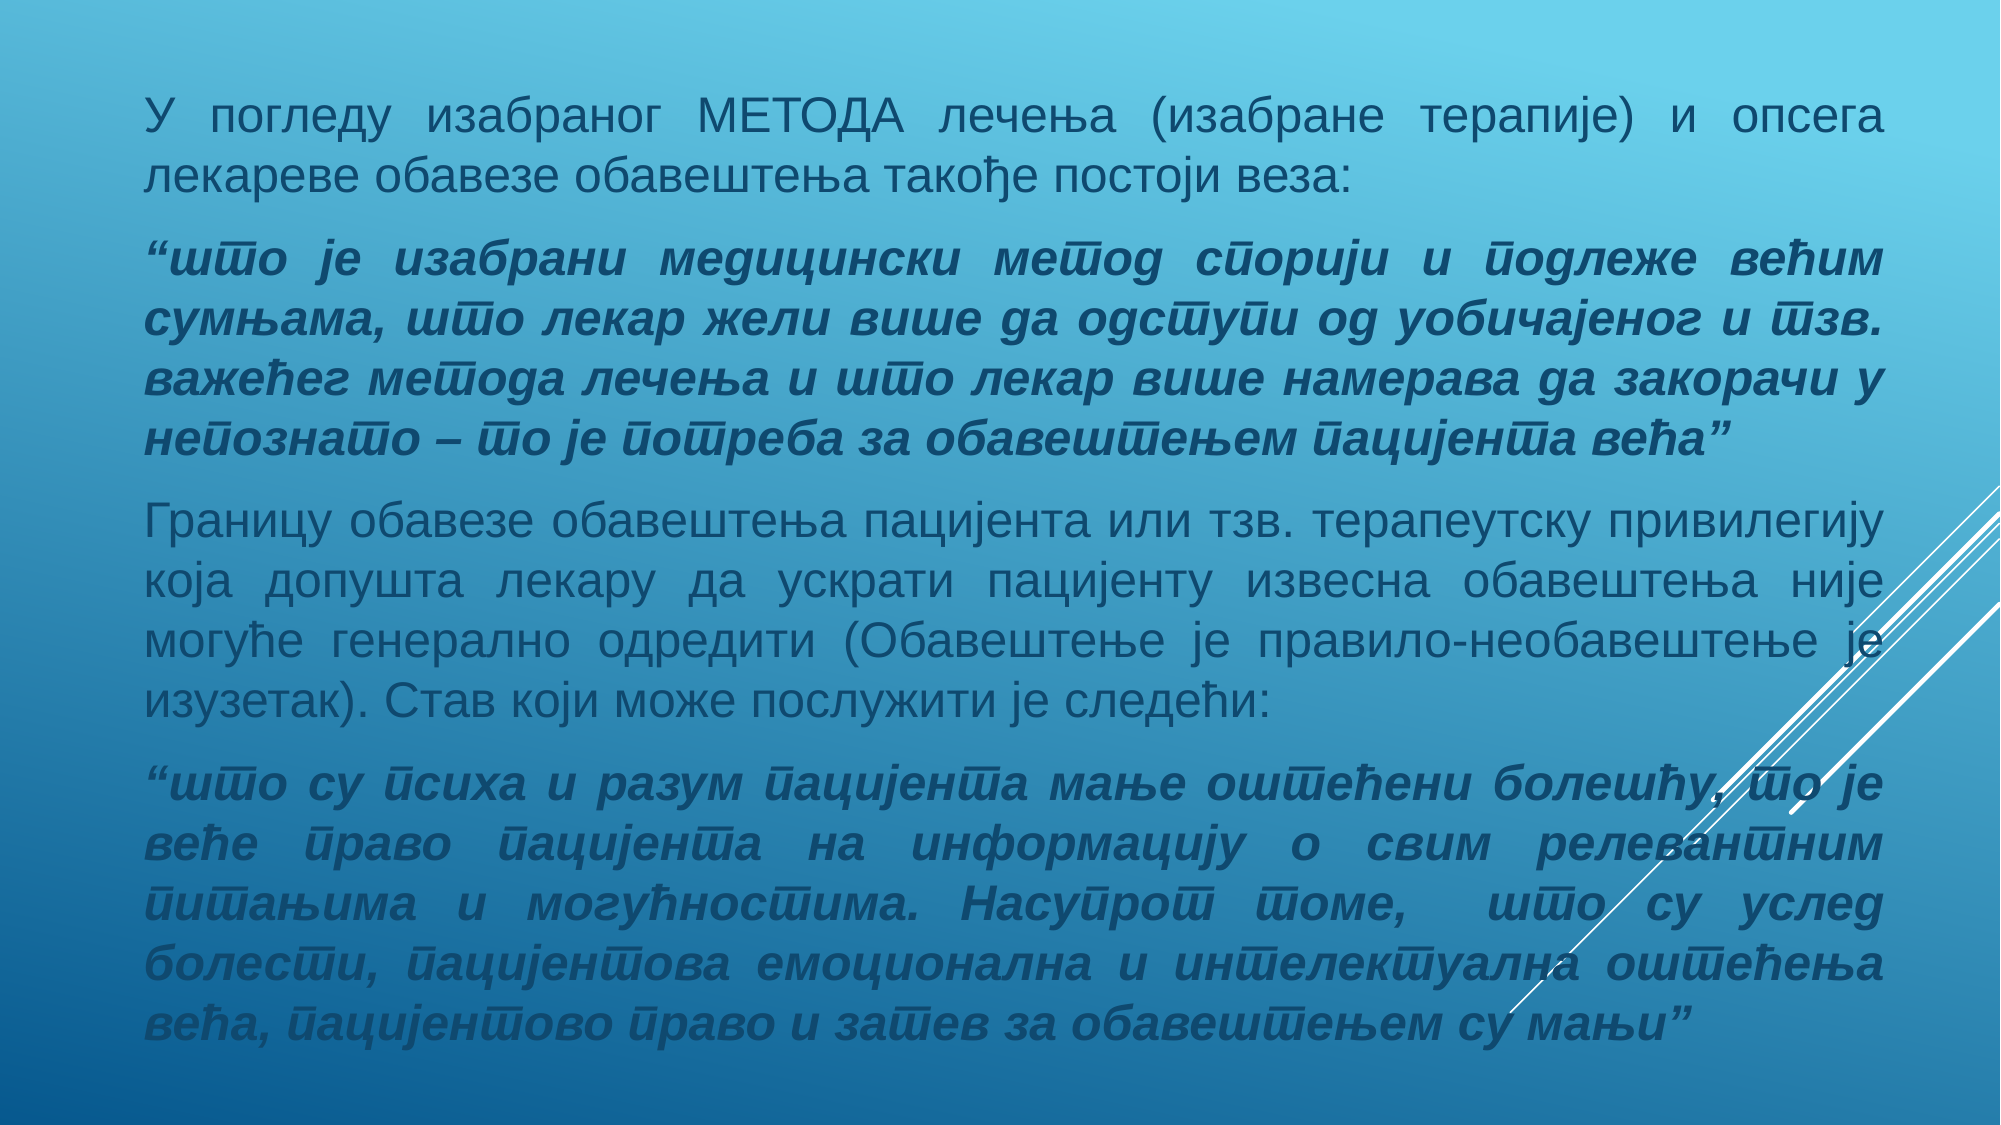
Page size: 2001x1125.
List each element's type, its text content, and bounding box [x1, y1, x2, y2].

list У погледу изабраног МЕТОДА лечења (изабране терапије) и опсега лекареве обавезе обавештења такође постоји веза: “што је изабрани медицински метод спорији и подлеже већим сумњама, што лекар жели више да одступи од уобичајеног и тзв. важећег метода лечења и што лекар више намерава да закорачи у непознато – то је потреба за обавештењем пацијента већа” Границу обавезе обавештења пацијента или тзв. терапеутску привилегију која допушта лекару да ускрати пацијенту извесна обавештења није могуће генерално одредити (Обавештење је правило-необавештење је изузетак). Став који може послужити је следећи: “што су психа и разум пацијента мање оштећени болешћу, то је веће право пацијента на информацију о свим релевантним питањима и могућностима. Насупрот томе, што су услед болести, пацијентова емоционална и интелектуална оштећења већа, пацијентово право и затев за обавештењем су мањи” [128, 75, 1900, 1081]
